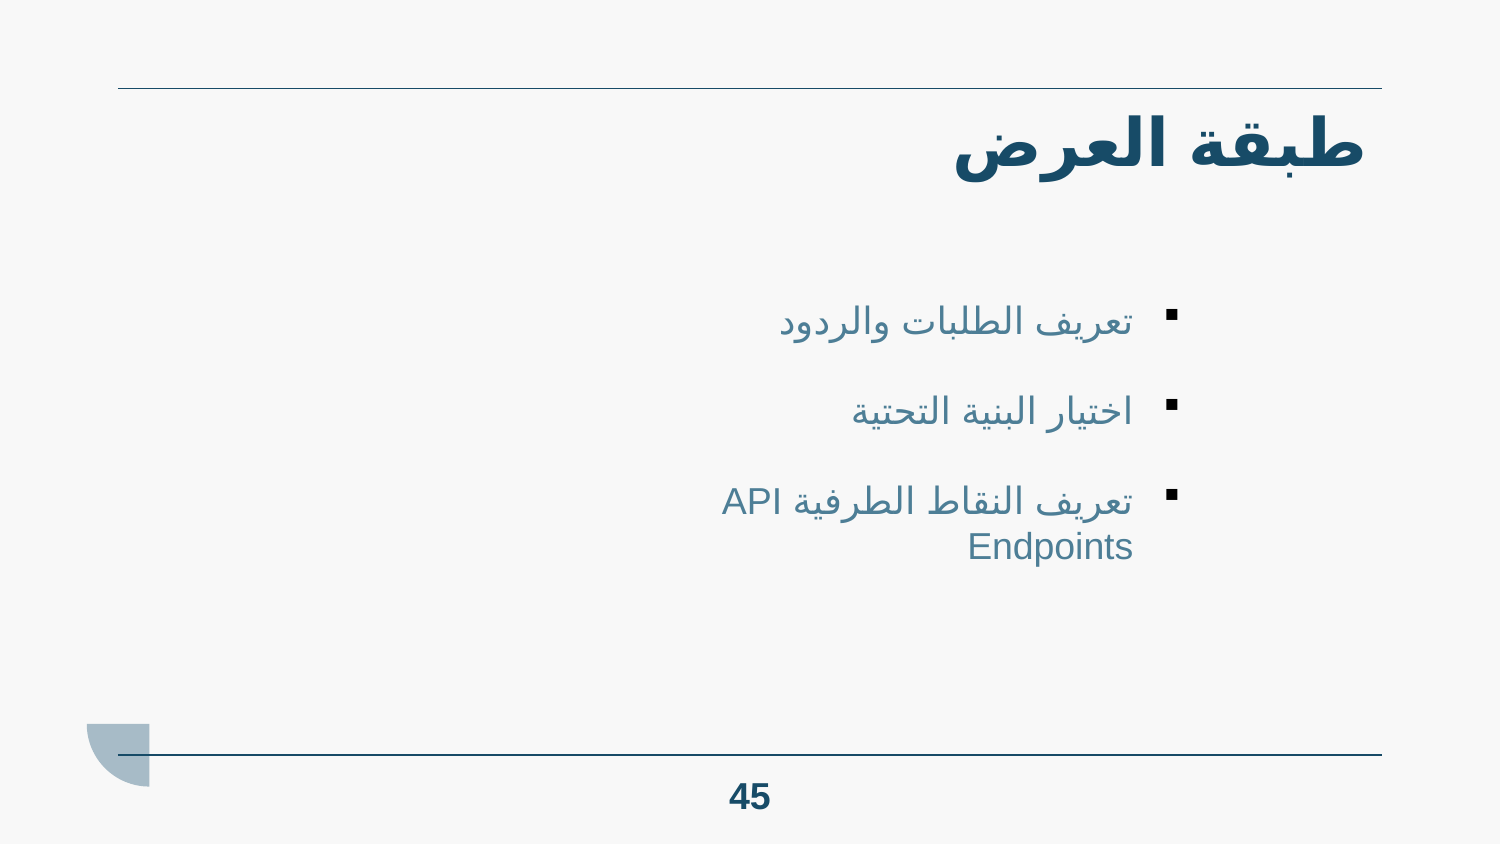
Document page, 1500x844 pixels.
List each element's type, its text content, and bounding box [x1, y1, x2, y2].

text_box تعريف الطلبات والردود اختيار البنية التحتية تعريف النقاط الطرفية API Endpoints [585, 289, 1196, 575]
text_box 45 [698, 758, 801, 831]
title طبقة العرض [118, 85, 1382, 170]
